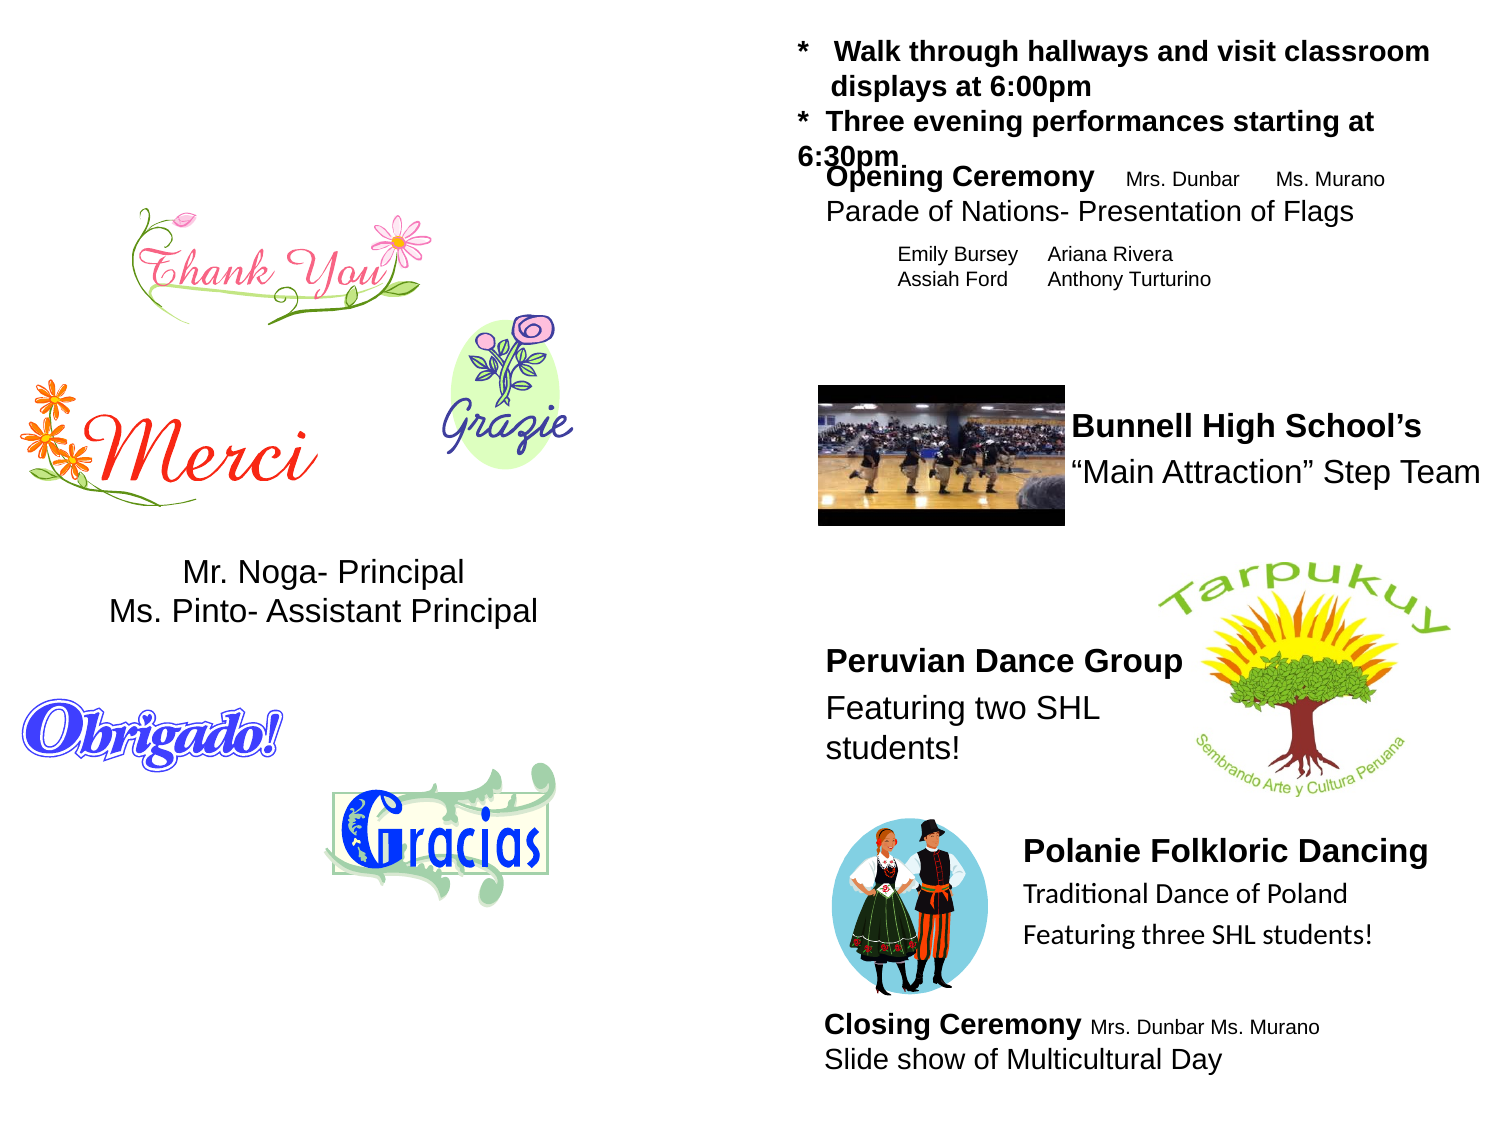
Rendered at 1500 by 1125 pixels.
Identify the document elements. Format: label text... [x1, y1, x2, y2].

picture [818, 384, 1065, 526]
text_box Bunnell High School’s “Main Attraction” Step Team [1068, 396, 1500, 515]
picture [1158, 562, 1451, 797]
picture [130, 206, 433, 327]
picture [18, 378, 319, 509]
picture [830, 817, 989, 997]
picture [21, 698, 284, 773]
text_box Opening Ceremony Mrs. Dunbar Ms. Murano Parade of Nations- Presentation of Flags [811, 149, 1491, 235]
text_box Polanie Folkloric Dancing Traditional Dance of Poland Featuring three SHL students! [1008, 821, 1463, 889]
text_box Emily Bursey Ariana Rivera Assiah Ford Anthony Turturino [882, 233, 1283, 299]
text_box * Walk through hallways and visit classroom displays at 6:00pm * Three evening performances starting at 6:30pm [782, 24, 1500, 180]
text_box Mr. Noga- Principal Ms. Pinto- Assistant Principal [67, 514, 581, 665]
text_box Closing Ceremony Mrs. Dunbar Ms. Murano Slide show of Multicultural Day [809, 998, 1485, 1083]
text_box Peruvian Dance Group Featuring two SHL students! [810, 631, 1153, 699]
picture [323, 761, 558, 909]
picture [442, 313, 574, 470]
